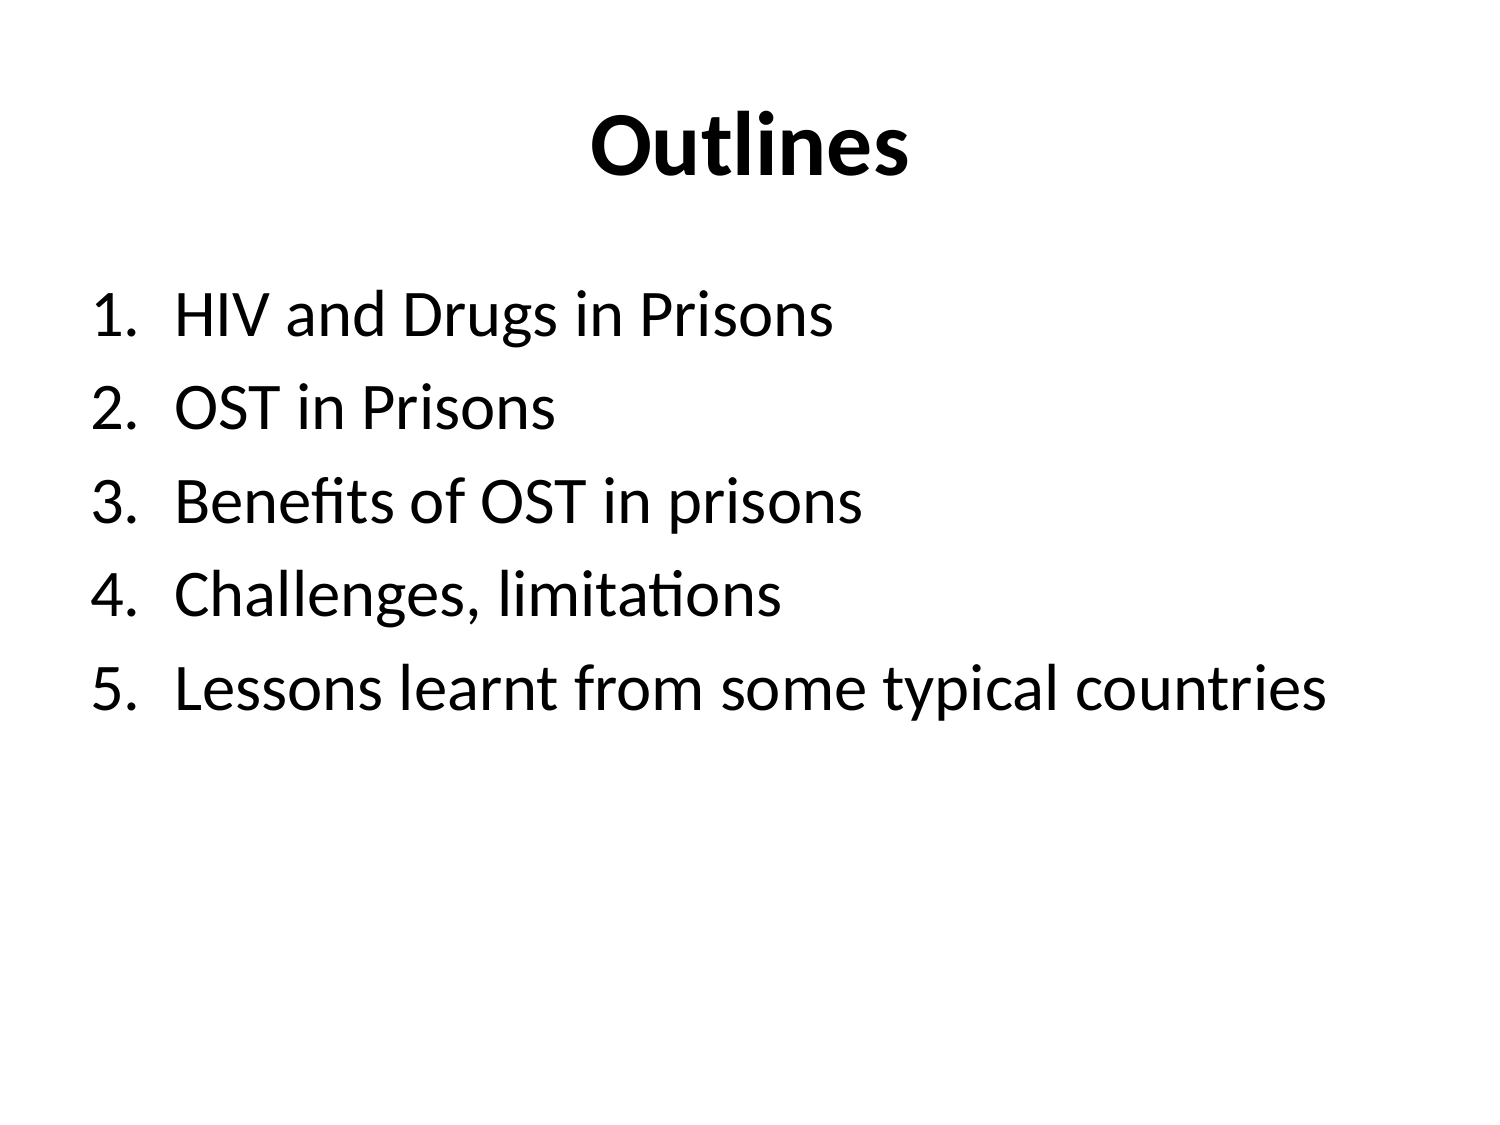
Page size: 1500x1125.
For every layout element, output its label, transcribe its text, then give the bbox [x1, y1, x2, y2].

list HIV and Drugs in Prisons OST in Prisons Benefits of OST in prisons Challenges, limitations Lessons learnt from some typical countries [75, 262, 1425, 1005]
title Outlines [75, 45, 1425, 233]
